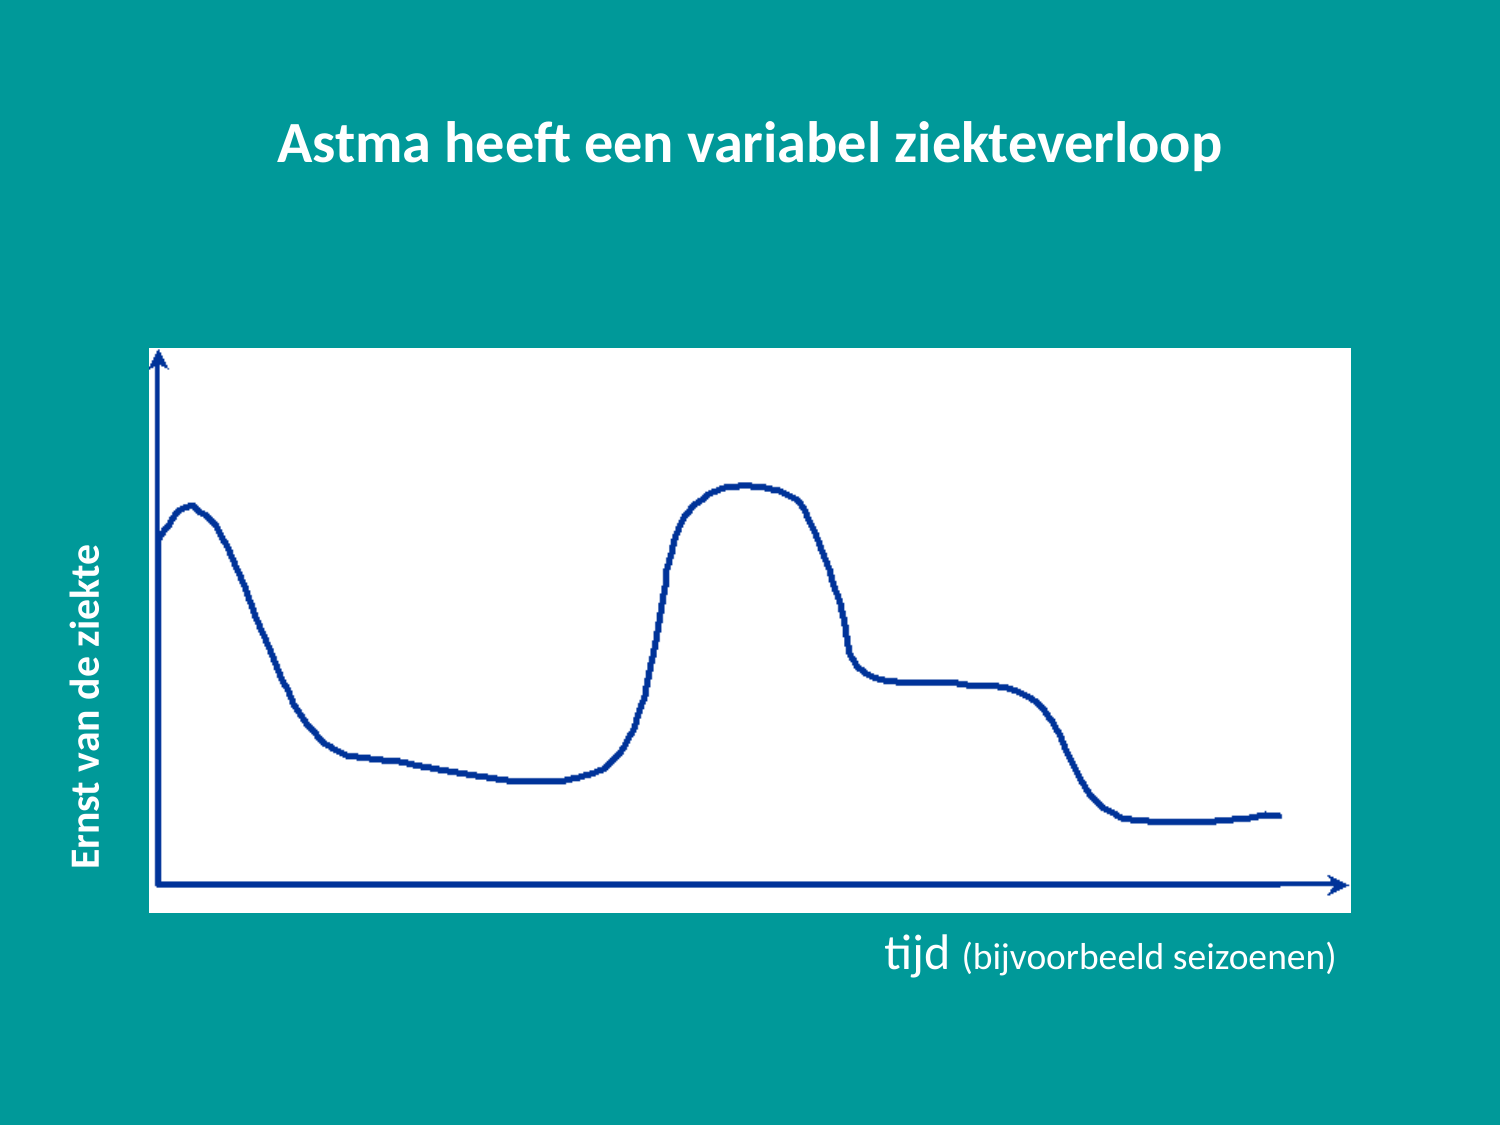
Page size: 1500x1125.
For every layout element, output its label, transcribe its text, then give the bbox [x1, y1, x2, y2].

text_box tijd (bijvoorbeeld seizoenen) [869, 920, 1353, 988]
text_box Ernst van de ziekte [49, 274, 115, 885]
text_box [149, 348, 1351, 913]
title Astma heeft een variabel ziekteverloop [75, 45, 1425, 233]
